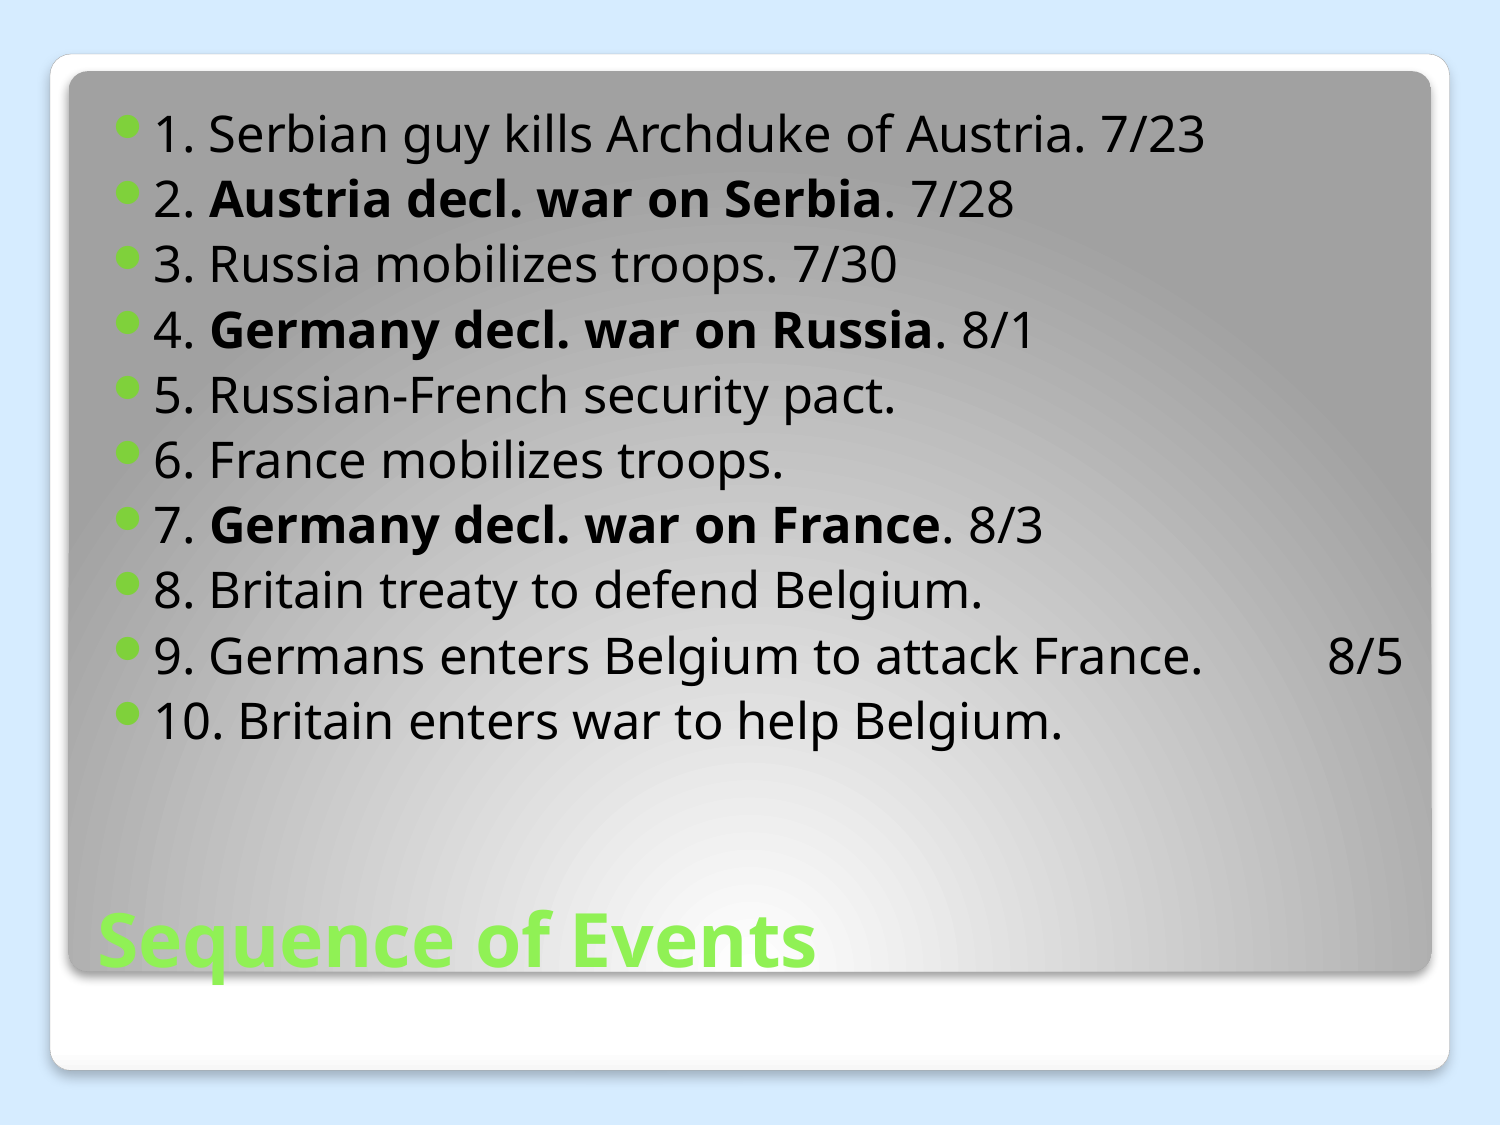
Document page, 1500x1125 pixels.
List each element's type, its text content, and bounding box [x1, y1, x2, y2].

list 1. Serbian guy kills Archduke of Austria. 7/23 2. Austria decl. war on Serbia. 7/28 3. Russia mobilizes troops. 7/30 4. Germany decl. war on Russia. 8/1 5. Russian-French security pact. 6. France mobilizes troops. 7. Germany decl. war on France. 8/3 8. Britain treaty to defend Belgium. 9. Germans enters Belgium to attack France. 8/5 10. Britain enters war to help Belgium. [82, 86, 1425, 774]
title Sequence of Events [82, 817, 1425, 990]
